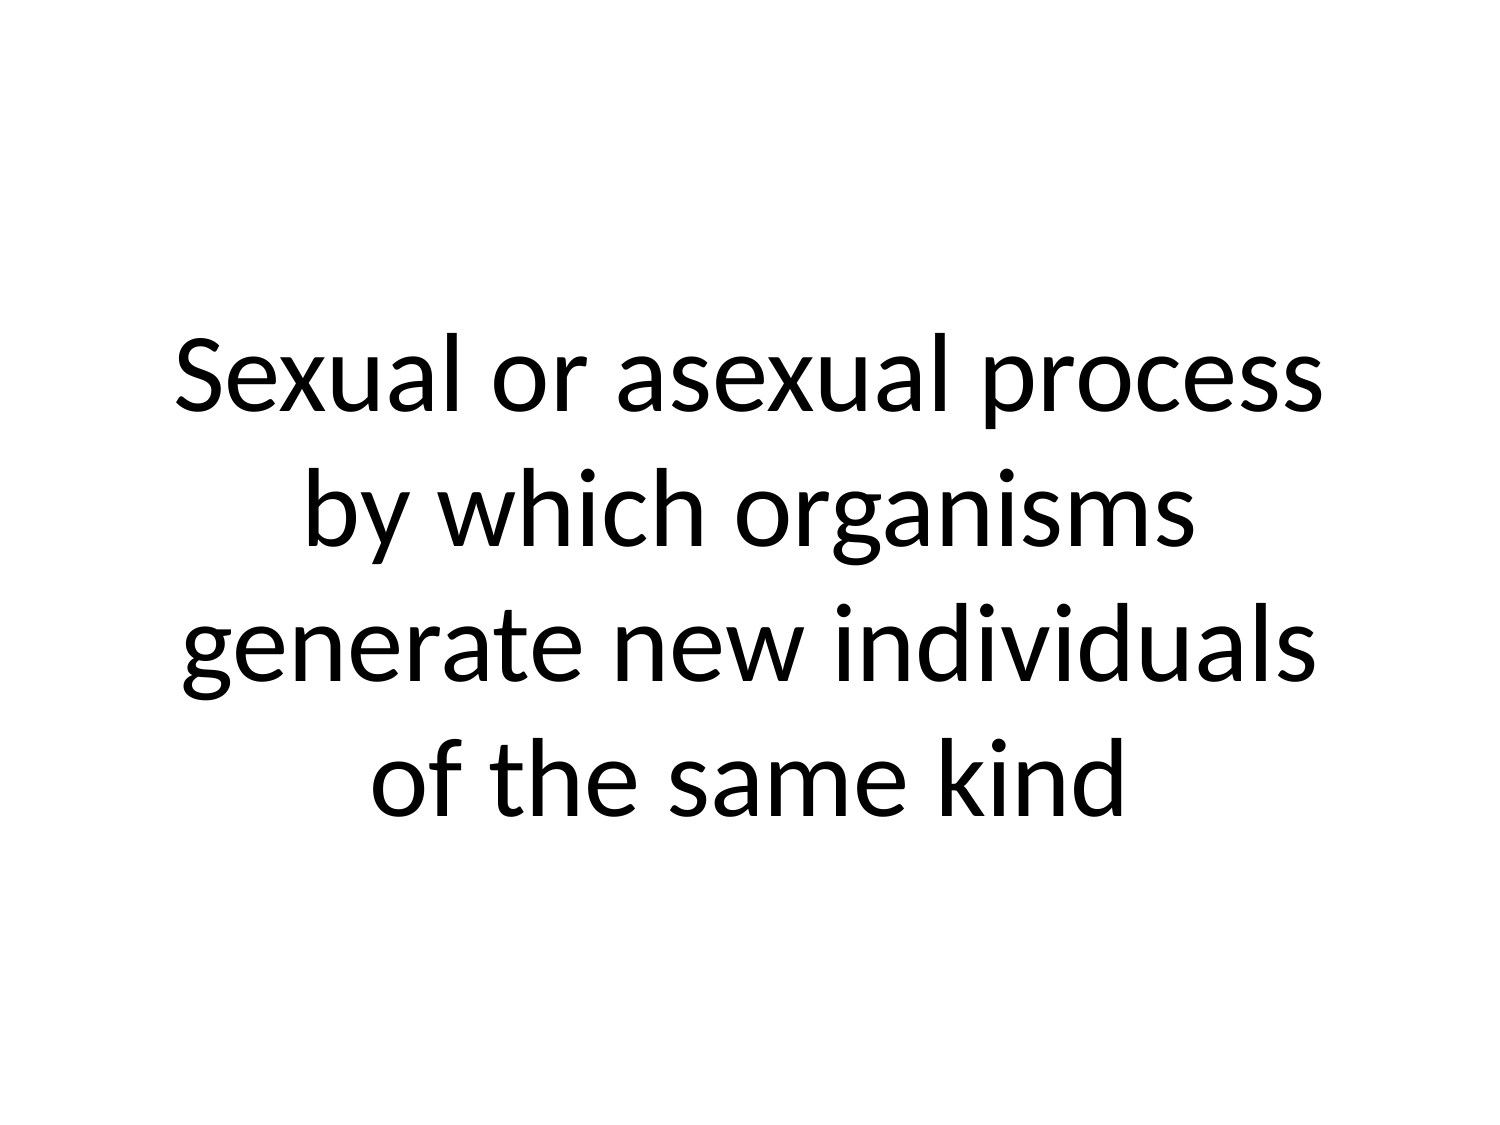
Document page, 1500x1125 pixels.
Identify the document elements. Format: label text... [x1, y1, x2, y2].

title Sexual or asexual process by which organisms generate new individuals of the same kind [112, 50, 1388, 1088]
